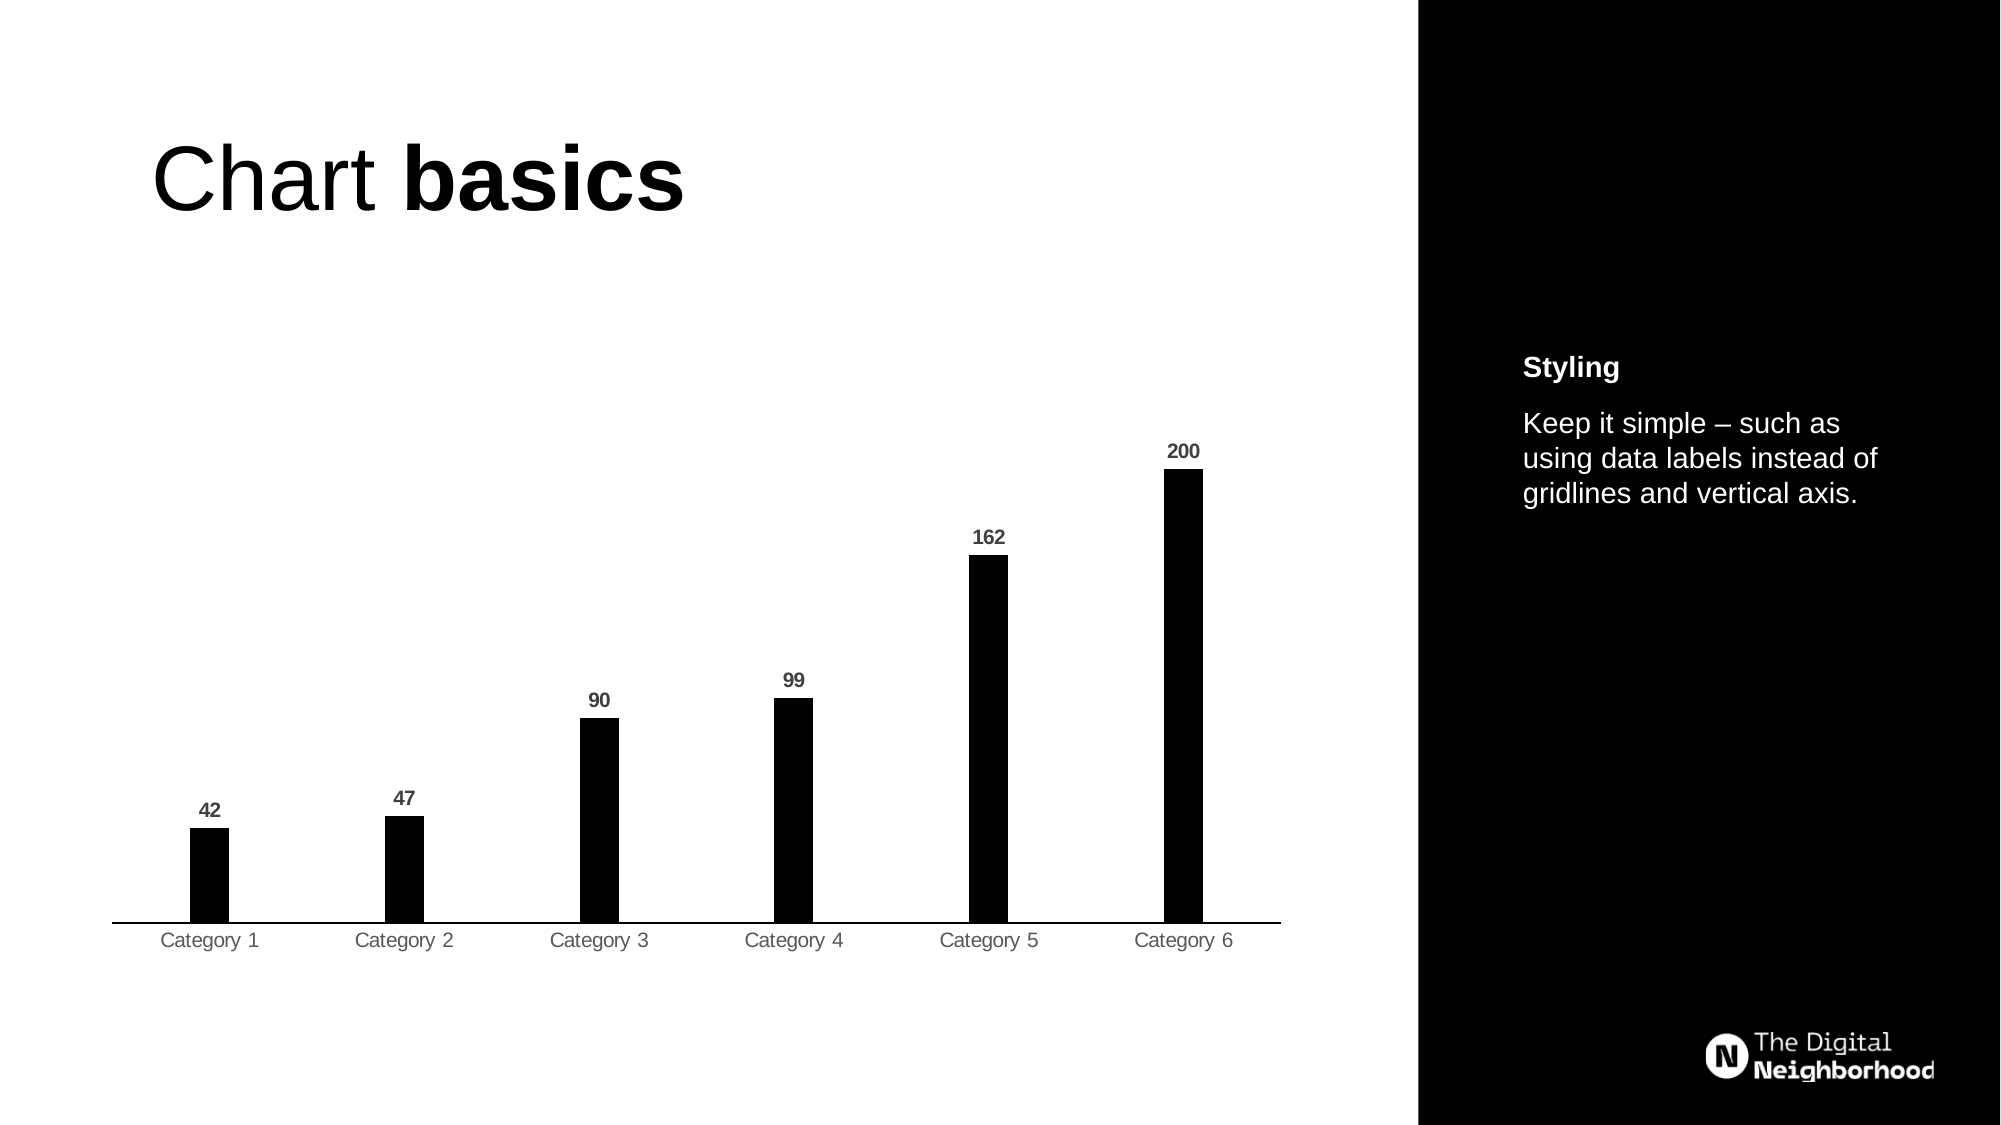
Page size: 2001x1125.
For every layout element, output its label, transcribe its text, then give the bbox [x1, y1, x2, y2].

list Styling Keep it simple – such as using data labels instead of gridlines and vertical axis. [1507, 341, 1913, 964]
title Chart basics [136, 111, 1462, 239]
chart [87, 342, 1306, 965]
